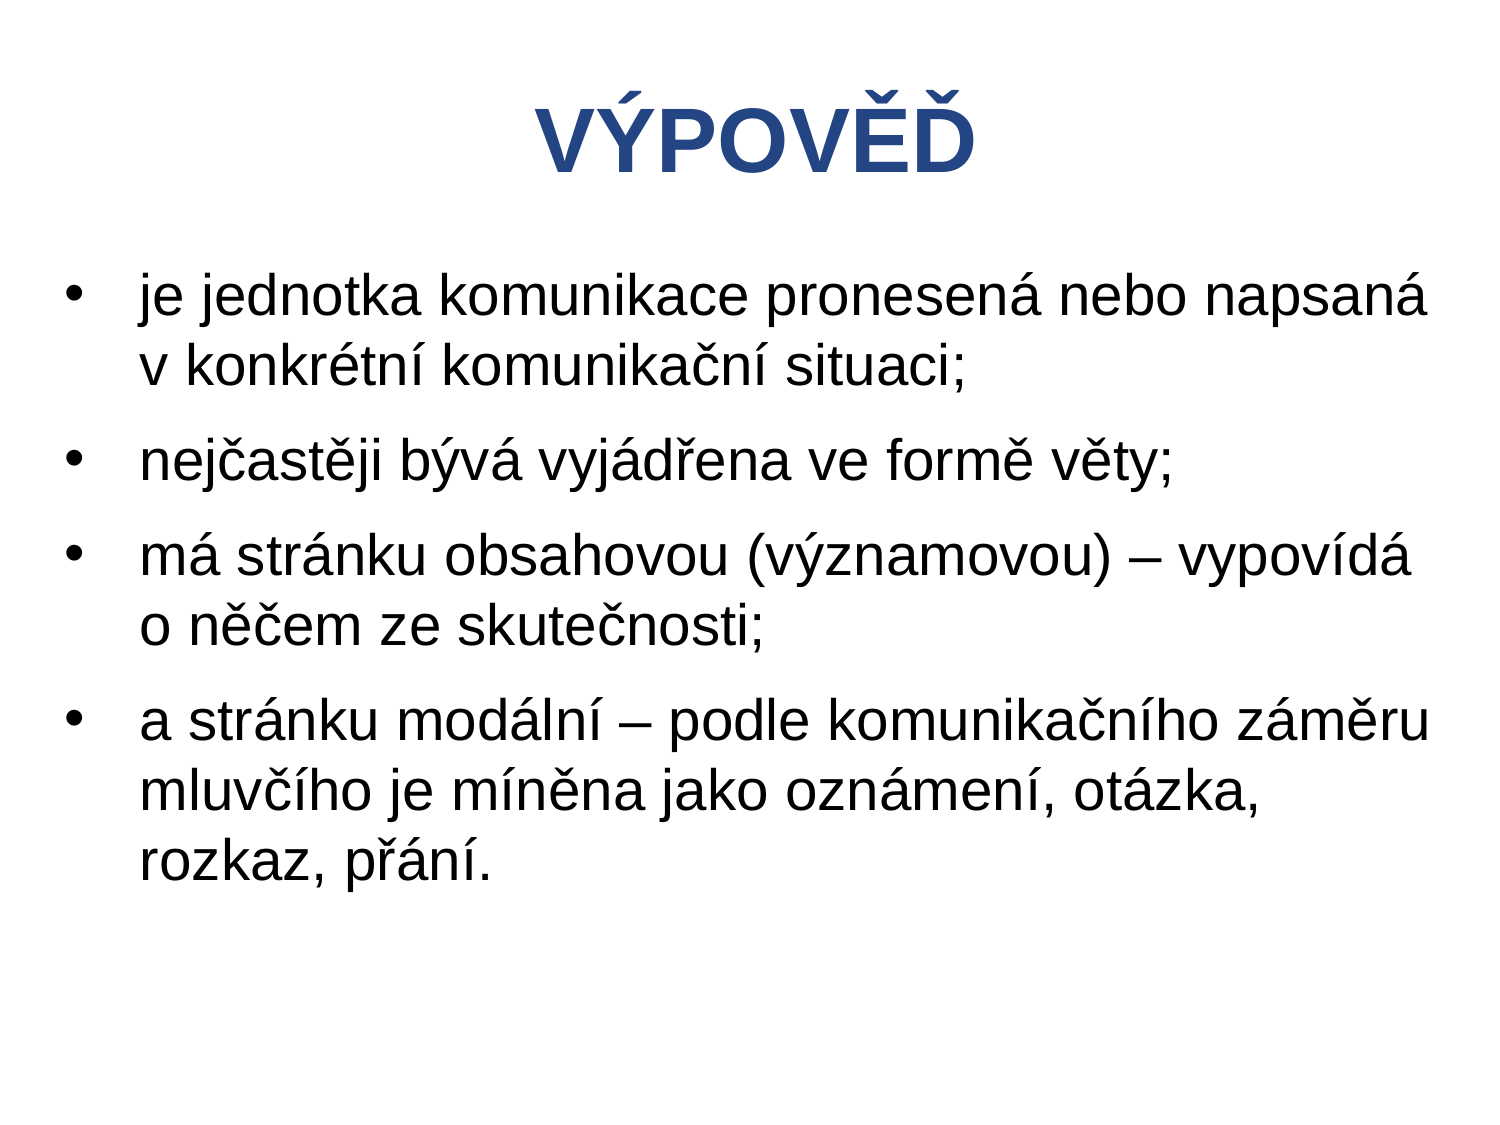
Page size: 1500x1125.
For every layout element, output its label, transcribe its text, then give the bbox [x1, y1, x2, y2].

text_box VÝPOVĚĎ [49, 62, 1463, 199]
text_box je jednotka komunikace pronesená nebo napsaná v konkrétní komunikační situaci; nejčastěji bývá vyjádřena ve formě věty; má stránku obsahovou (významovou) – vypovídá o něčem ze skutečnosti; a stránku modální – podle komunikačního záměru mluvčího je míněna jako oznámení, otázka, rozkaz, přání. [49, 249, 1463, 900]
